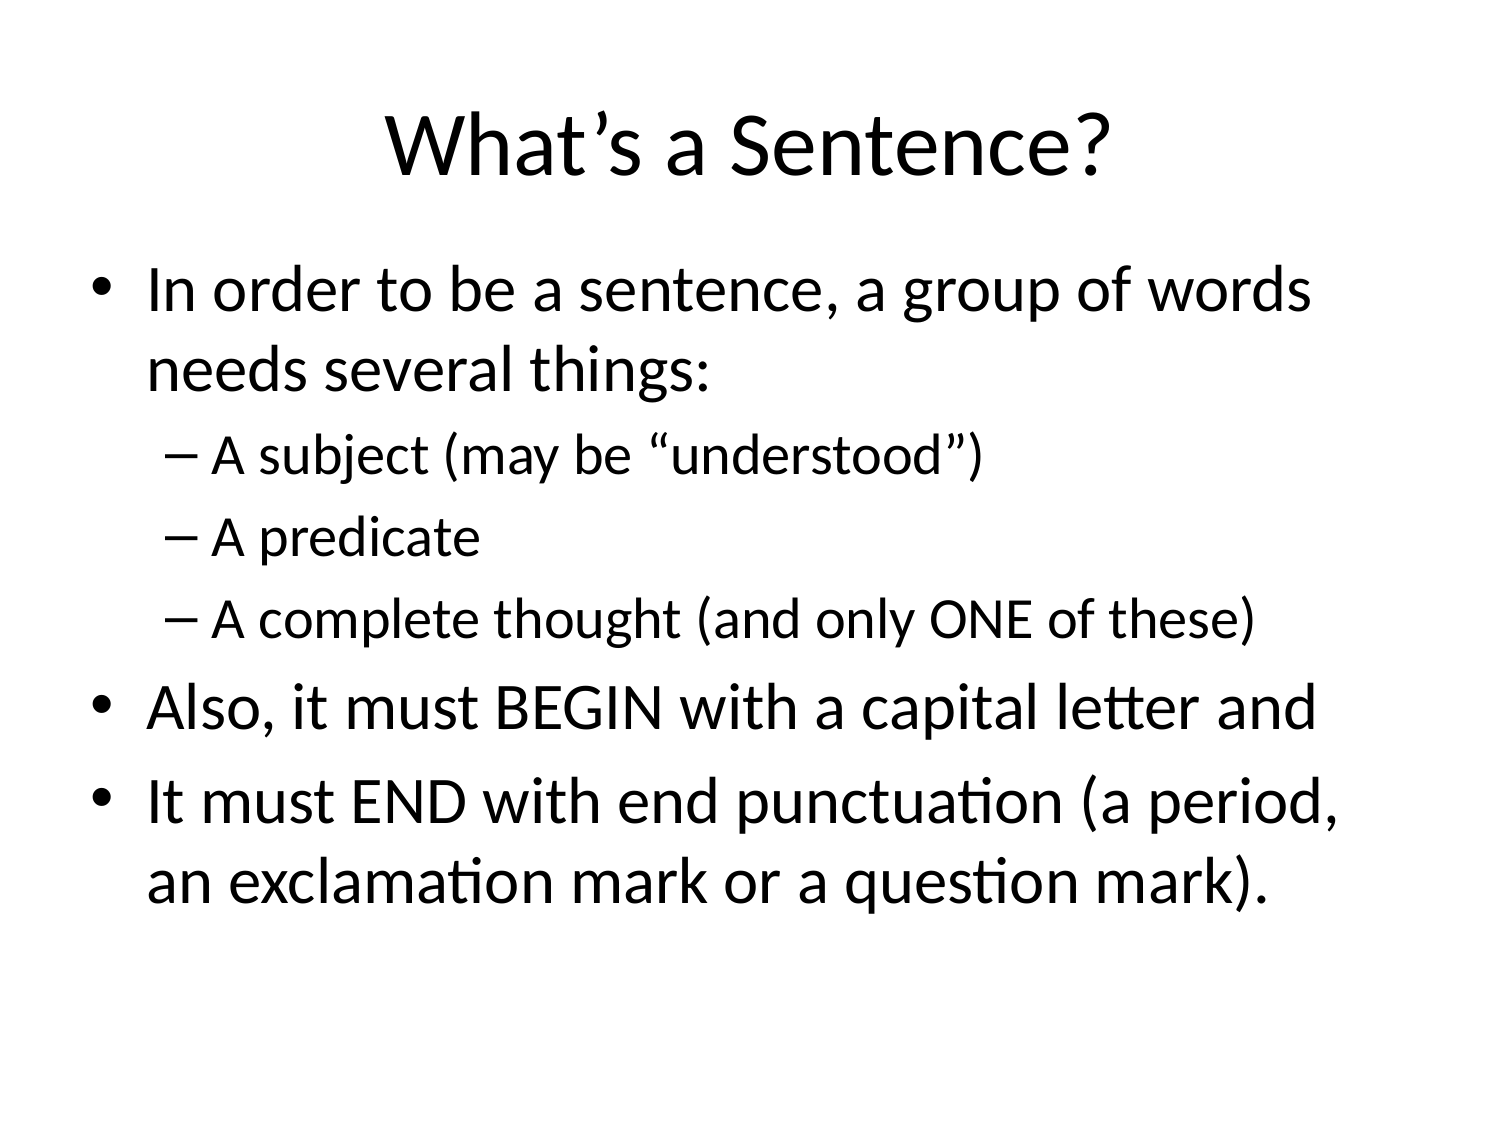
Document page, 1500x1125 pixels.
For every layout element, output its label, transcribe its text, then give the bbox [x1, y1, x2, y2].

list In order to be a sentence, a group of words needs several things: A subject (may be “understood”) A predicate A complete thought (and only ONE of these) Also, it must BEGIN with a capital letter and It must END with end punctuation (a period, an exclamation mark or a question mark). [75, 237, 1425, 988]
title What’s a Sentence? [75, 45, 1425, 233]
